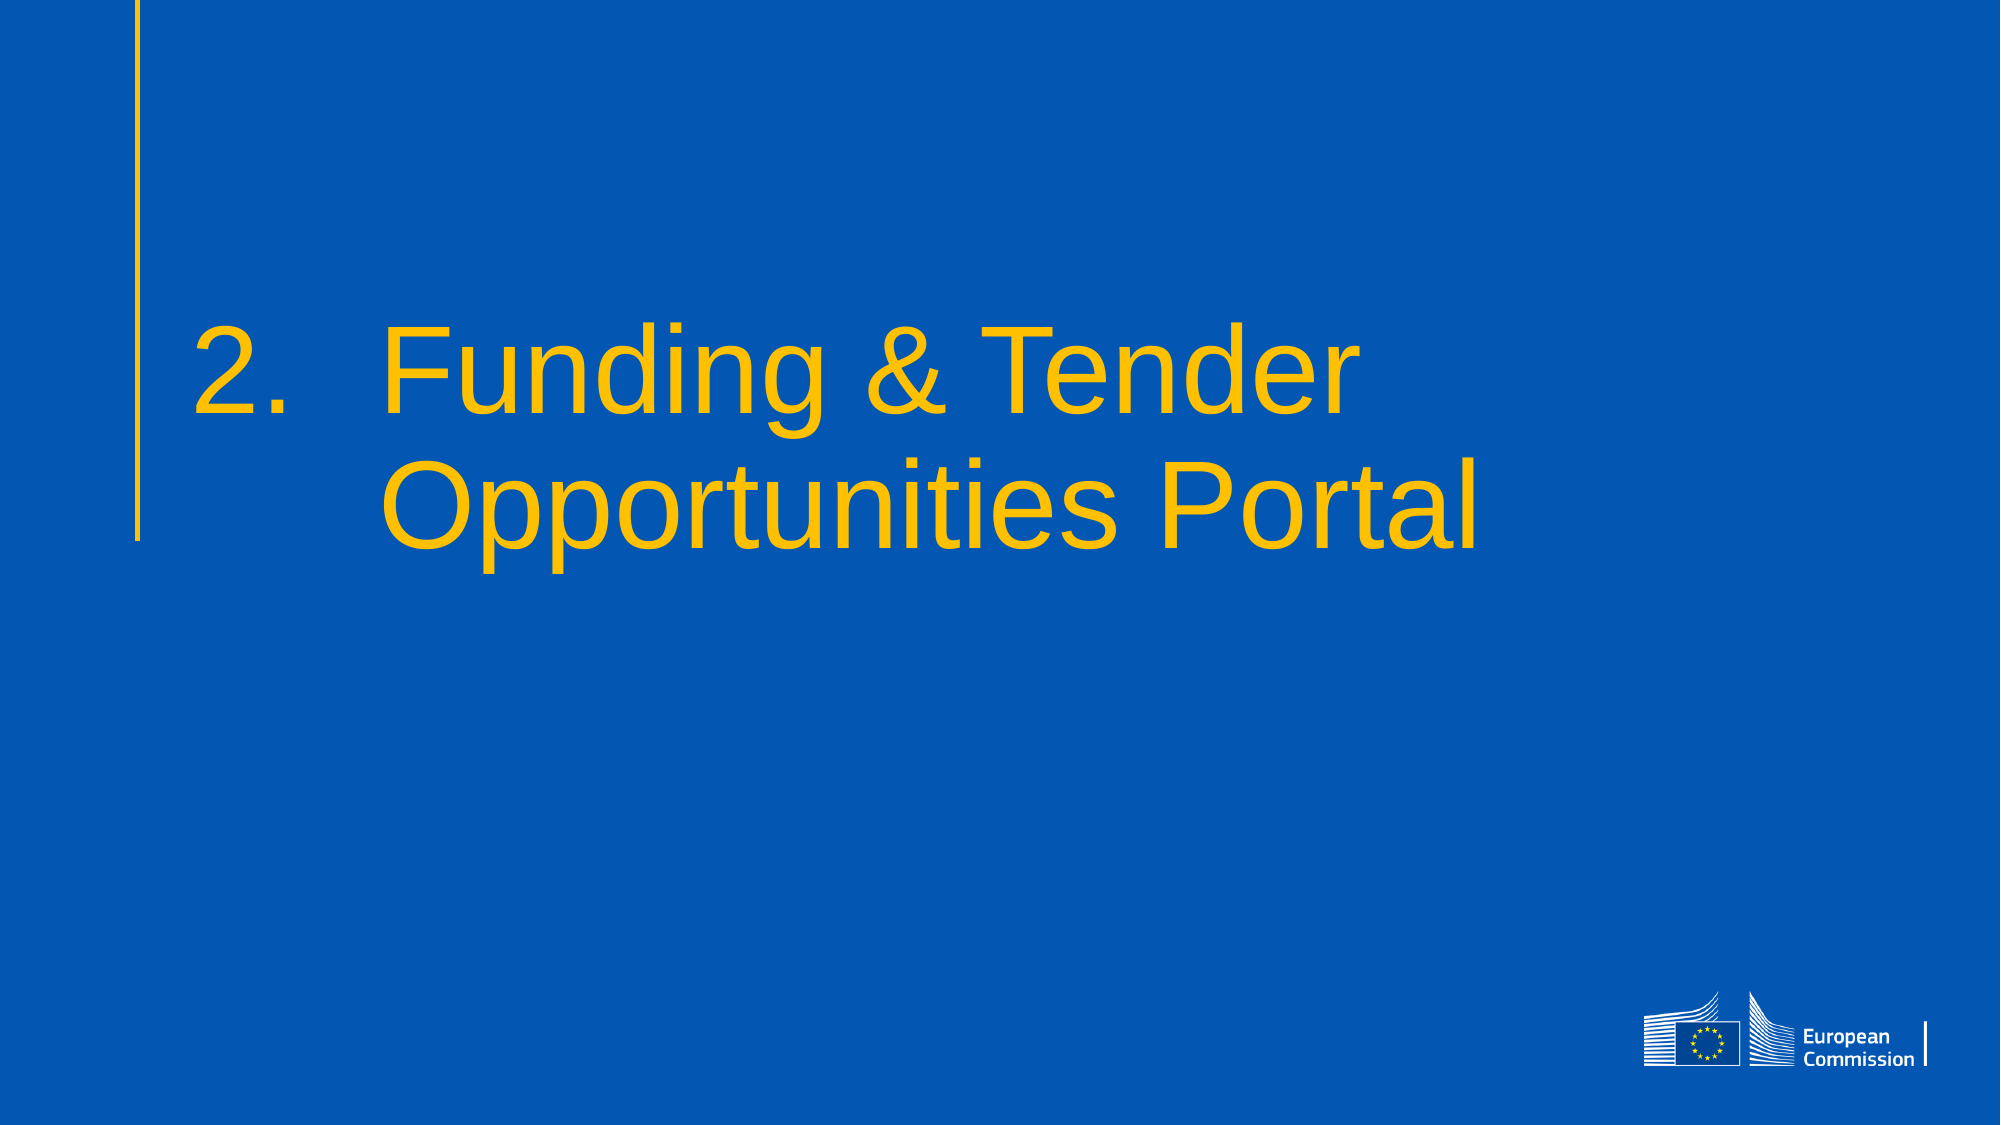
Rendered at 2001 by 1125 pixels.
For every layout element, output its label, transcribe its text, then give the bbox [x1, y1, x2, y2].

picture [1644, 991, 1927, 1066]
title Funding & Tender Opportunities Portal [175, 184, 1927, 576]
